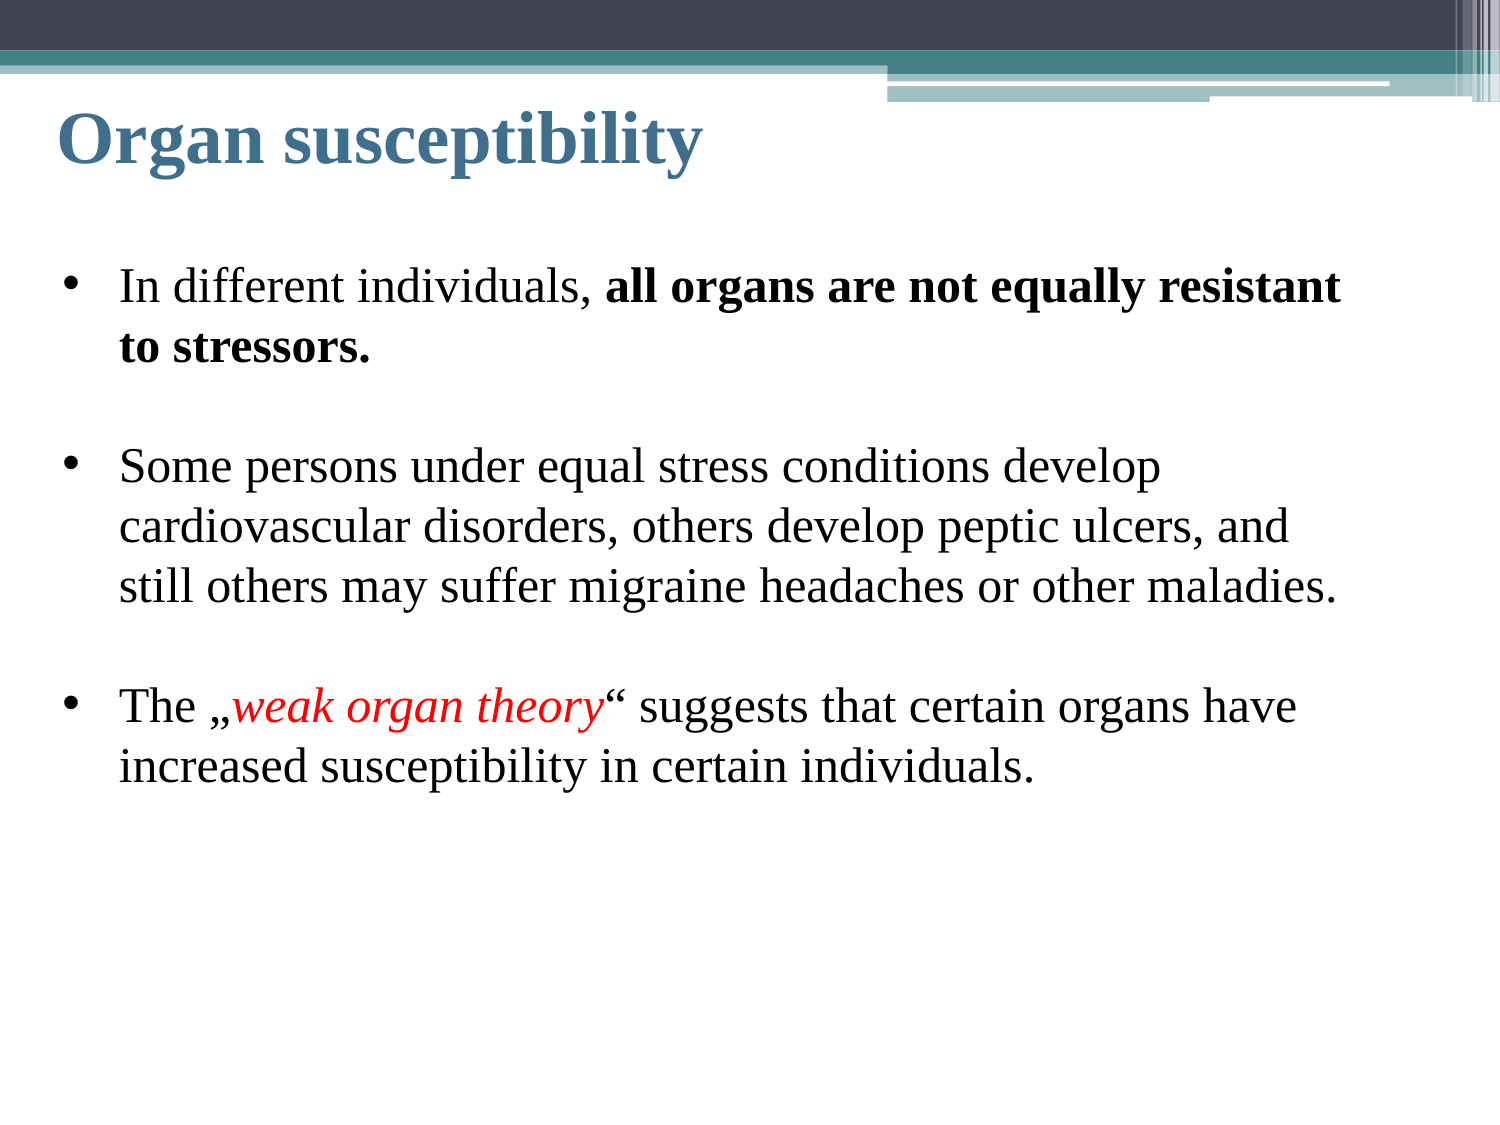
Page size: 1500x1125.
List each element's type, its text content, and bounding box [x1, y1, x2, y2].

title Organ susceptibility [56, 88, 1444, 180]
list In different individuals, all organs are not equally resistant to stressors. Some persons under equal stress conditions develop cardiovascular disorders, others develop peptic ulcers, and still others may suffer migraine headaches or other maladies. The „weak organ theory“ suggests that certain organs have increased susceptibility in certain individuals. [62, 252, 1350, 798]
